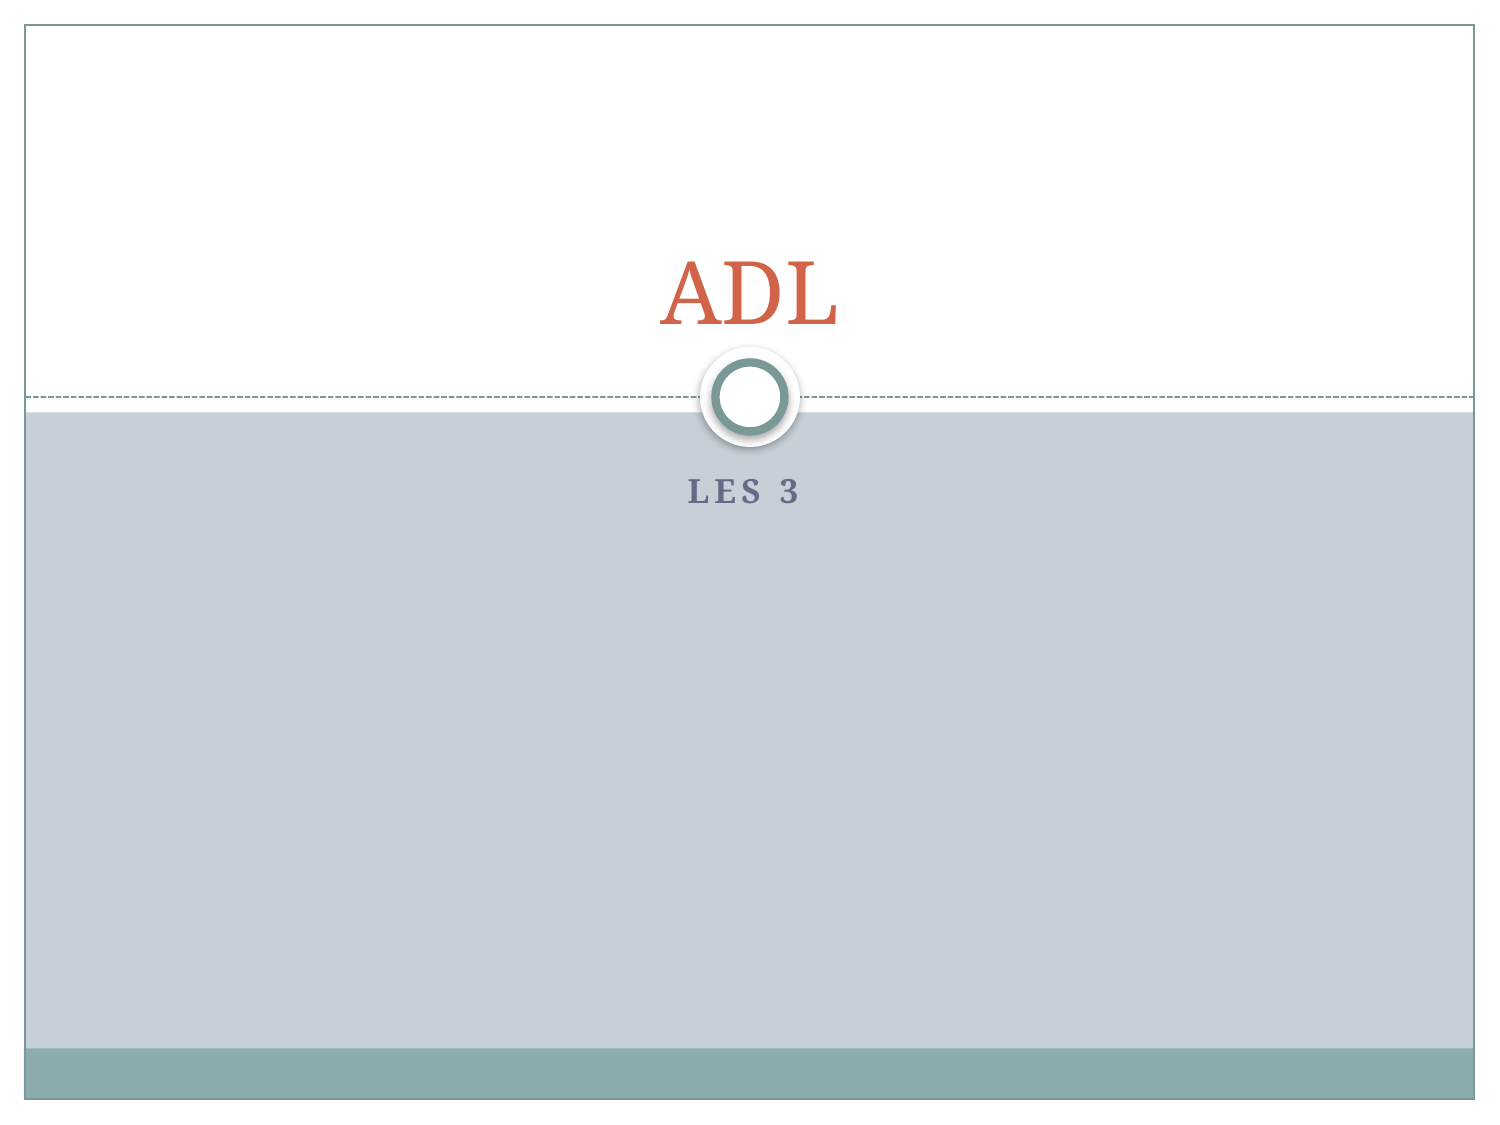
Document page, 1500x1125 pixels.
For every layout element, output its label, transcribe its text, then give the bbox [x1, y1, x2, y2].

title ADL [112, 62, 1388, 350]
subtitle Les 3 [225, 462, 1275, 750]
